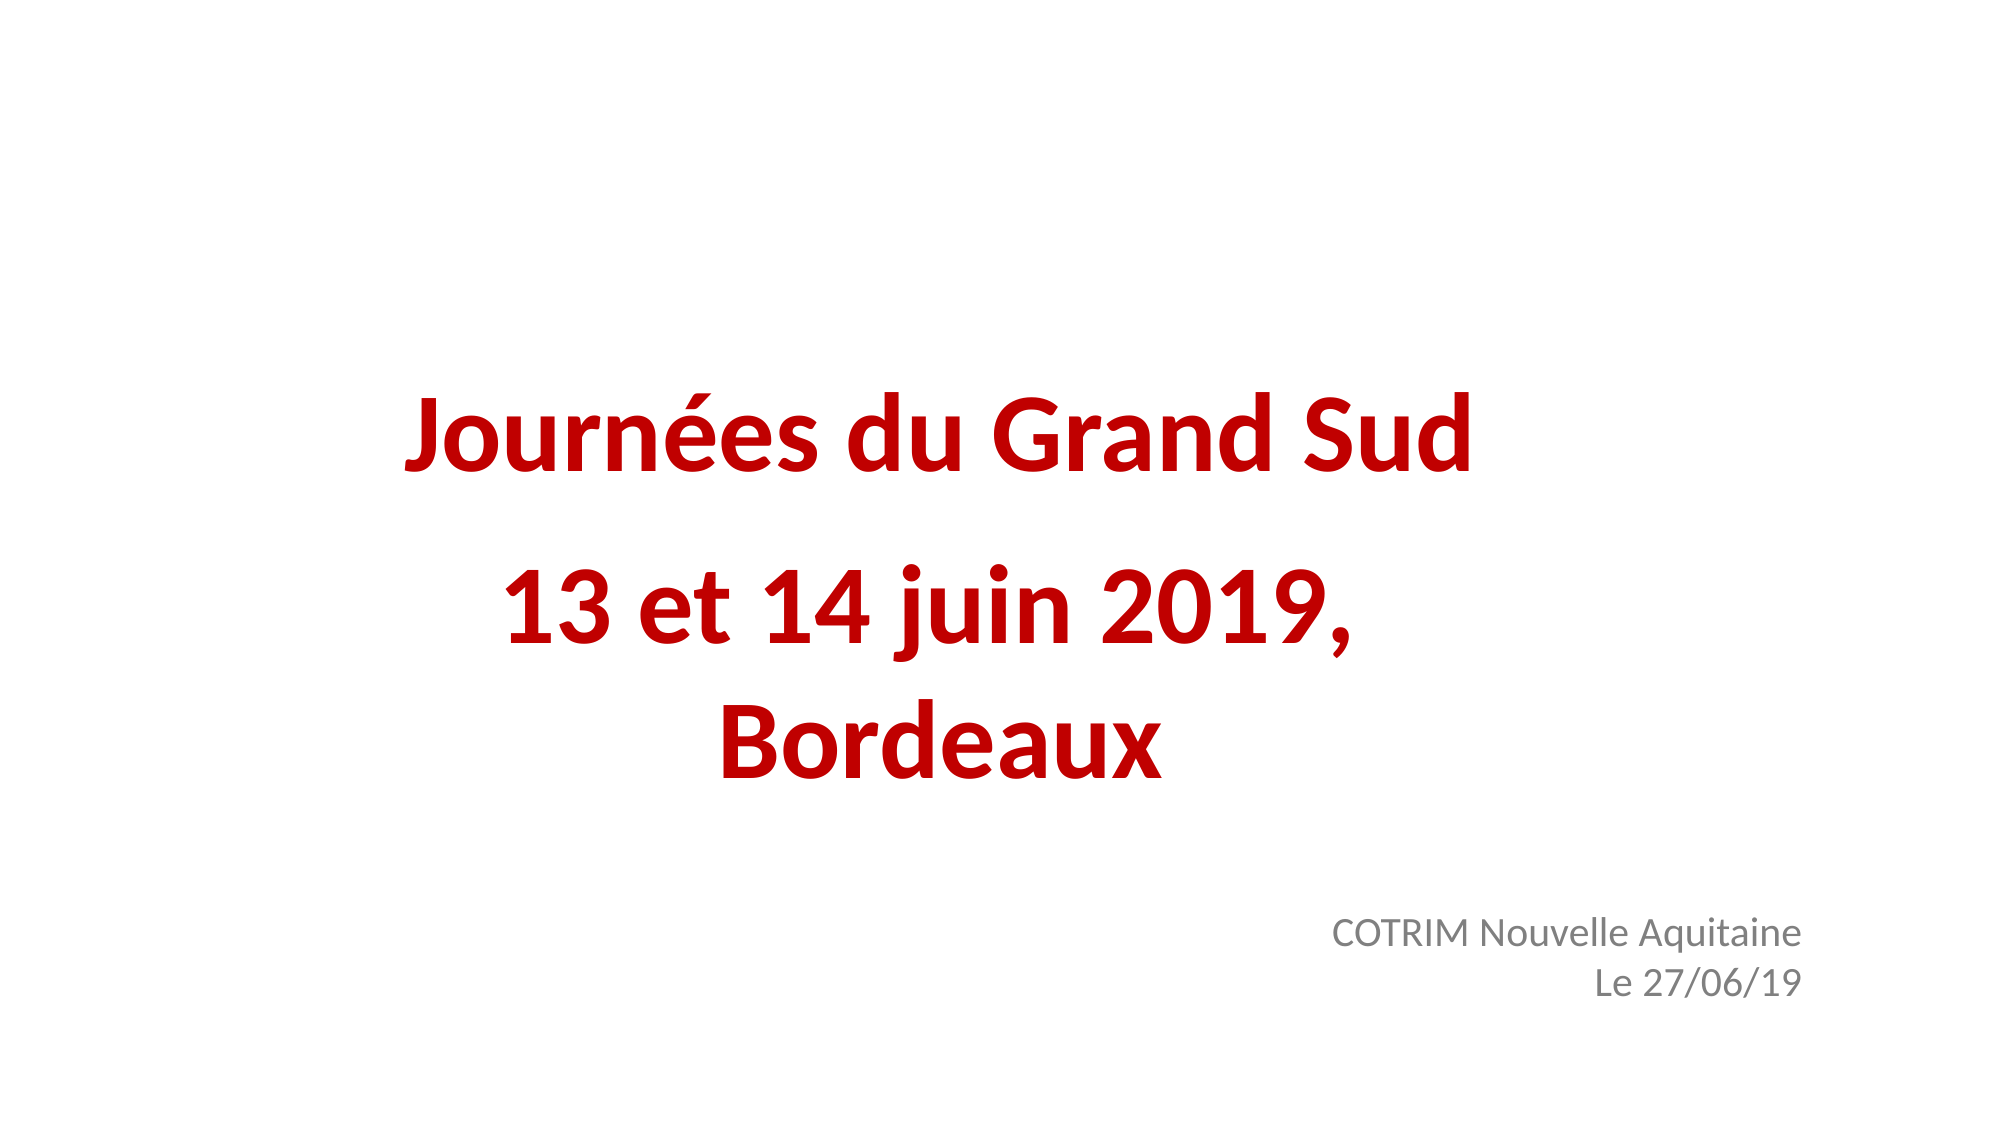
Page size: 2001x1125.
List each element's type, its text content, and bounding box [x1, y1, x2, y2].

text_box COTRIM Nouvelle Aquitaine Le 27/06/19 [1167, 897, 1817, 1063]
text_box Journées du Grand Sud 13 et 14 juin 2019, Bordeaux [303, 351, 1578, 753]
text_box [474, 397, 1525, 504]
